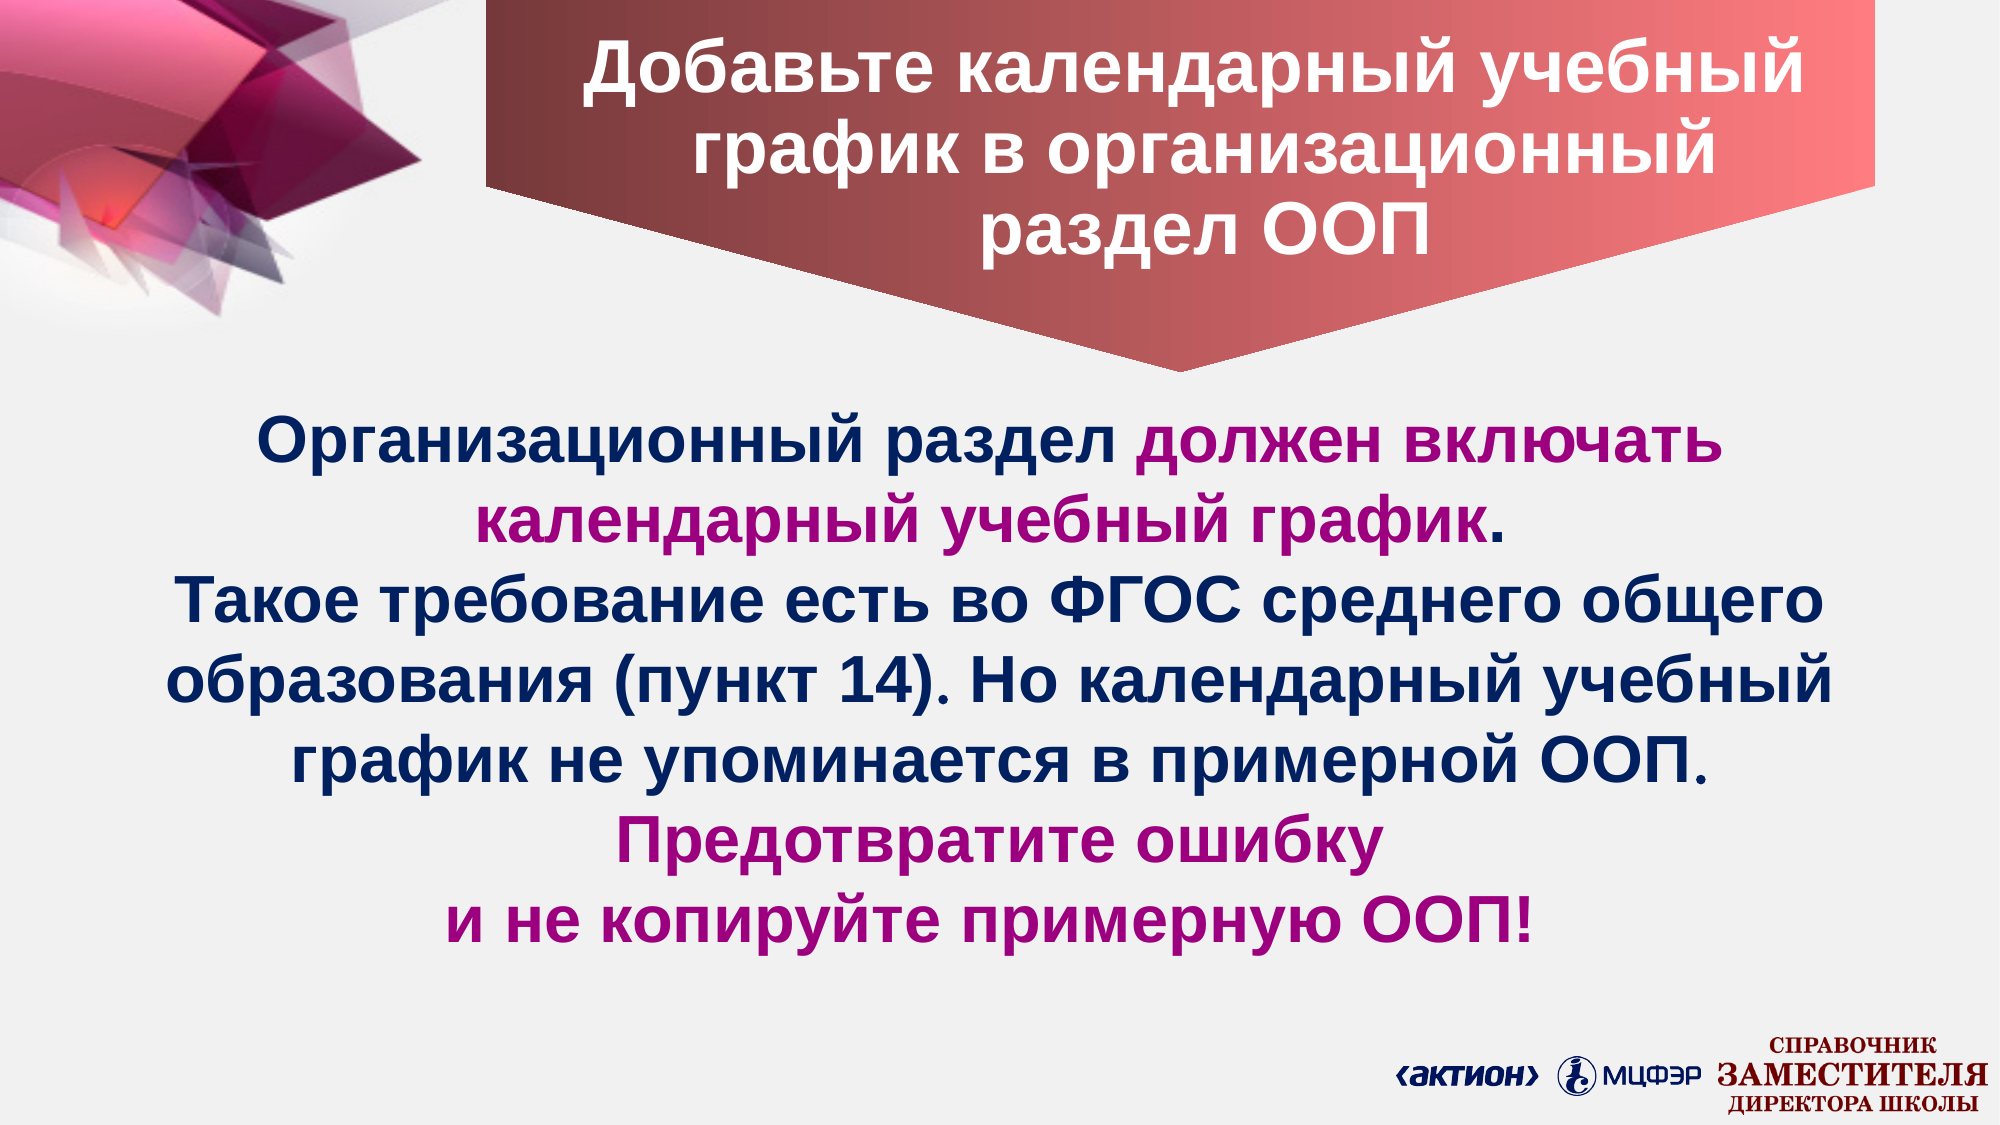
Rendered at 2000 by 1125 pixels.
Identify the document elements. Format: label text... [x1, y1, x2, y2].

text_box [897, 296, 1464, 372]
title Добавьте календарный учебный график в организационный раздел ООП [387, 3, 2000, 296]
text_box Организационный раздел должен включать календарный учебный график. Такое требование есть во ФГОС среднего общего образования (пункт 14) Но календарный учебный график не упоминается в примерной ООП Предотвратите ошибку и не копируйте примерную ООП! [37, 388, 1963, 963]
picture [0, 0, 2000, 1125]
